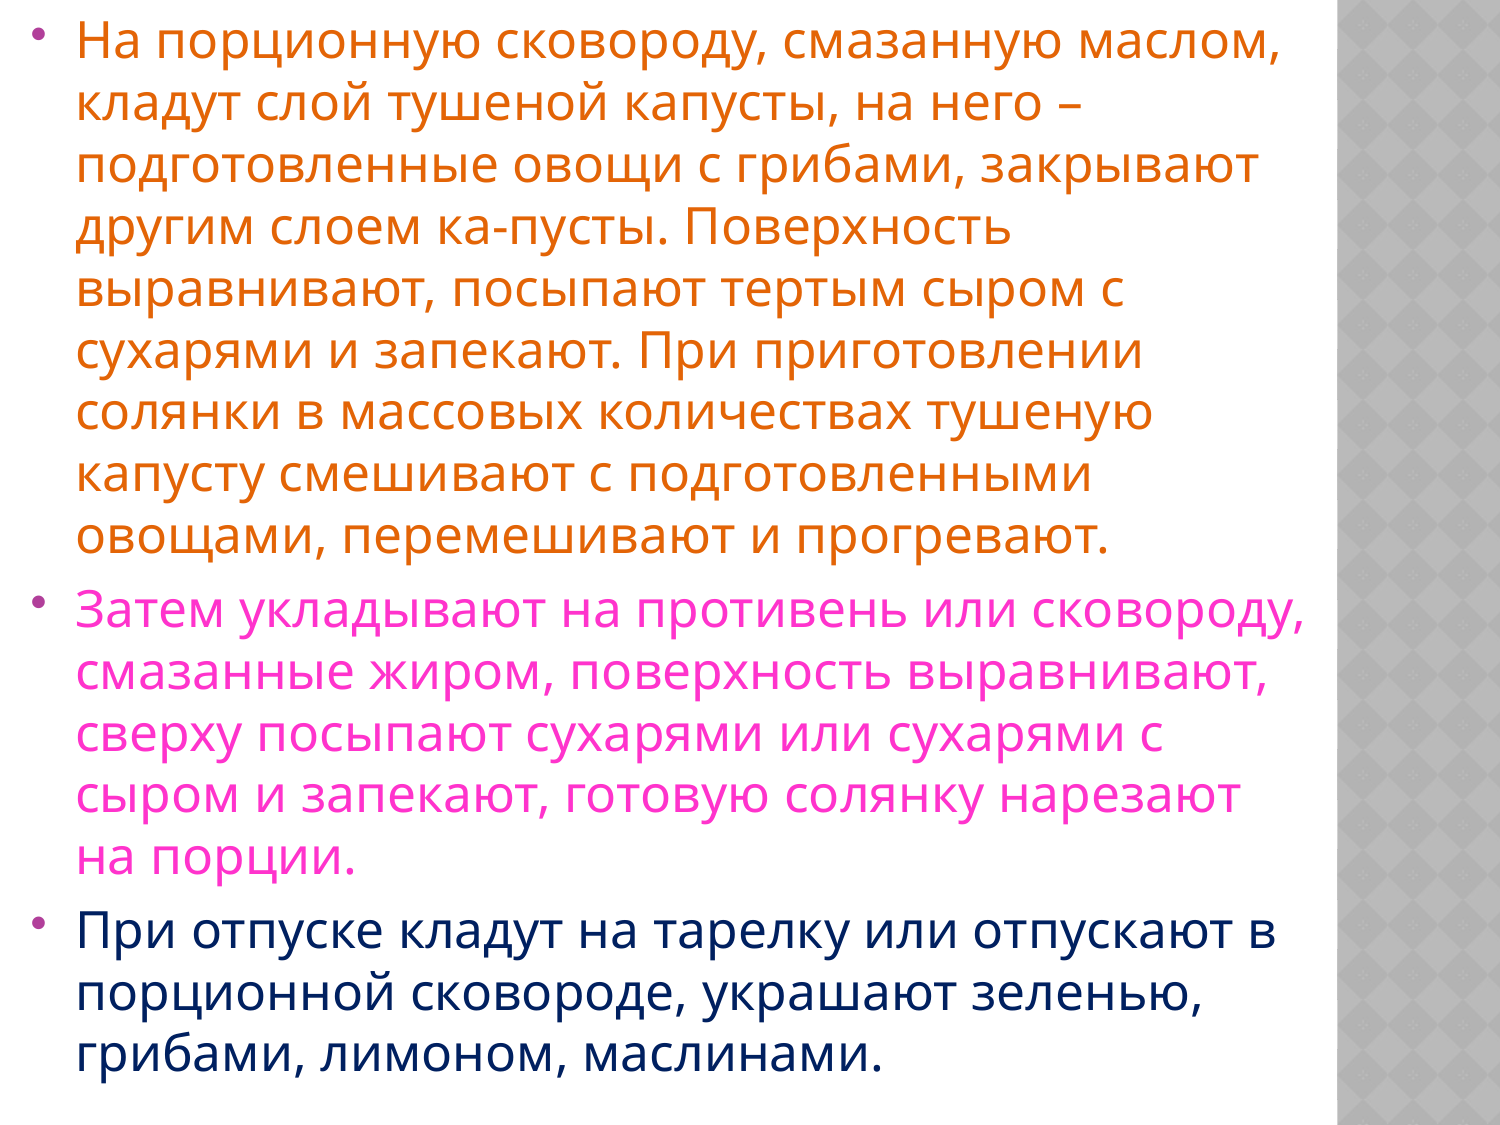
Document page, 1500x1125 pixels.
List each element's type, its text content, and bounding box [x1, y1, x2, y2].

list На порционную сковороду, смазанную маслом, кладут слой тушеной капусты, на него – подготовленные овощи с грибами, закрывают другим слоем ка-пусты. Поверхность выравнивают, посыпают тертым сыром с сухарями и запекают. При приготовлении солянки в массовых количествах тушеную капусту смешивают с подготовленными овощами, перемешивают и прогревают. Затем укладывают на противень или сковороду, смазанные жиром, поверхность выравнивают, сверху посыпают сухарями или сухарями с сыром и запекают, готовую солянку нарезают на порции. При отпуске кладут на тарелку или отпускают в порционной сковороде, украшают зеленью, грибами, лимоном, маслинами. [17, 0, 1329, 1106]
